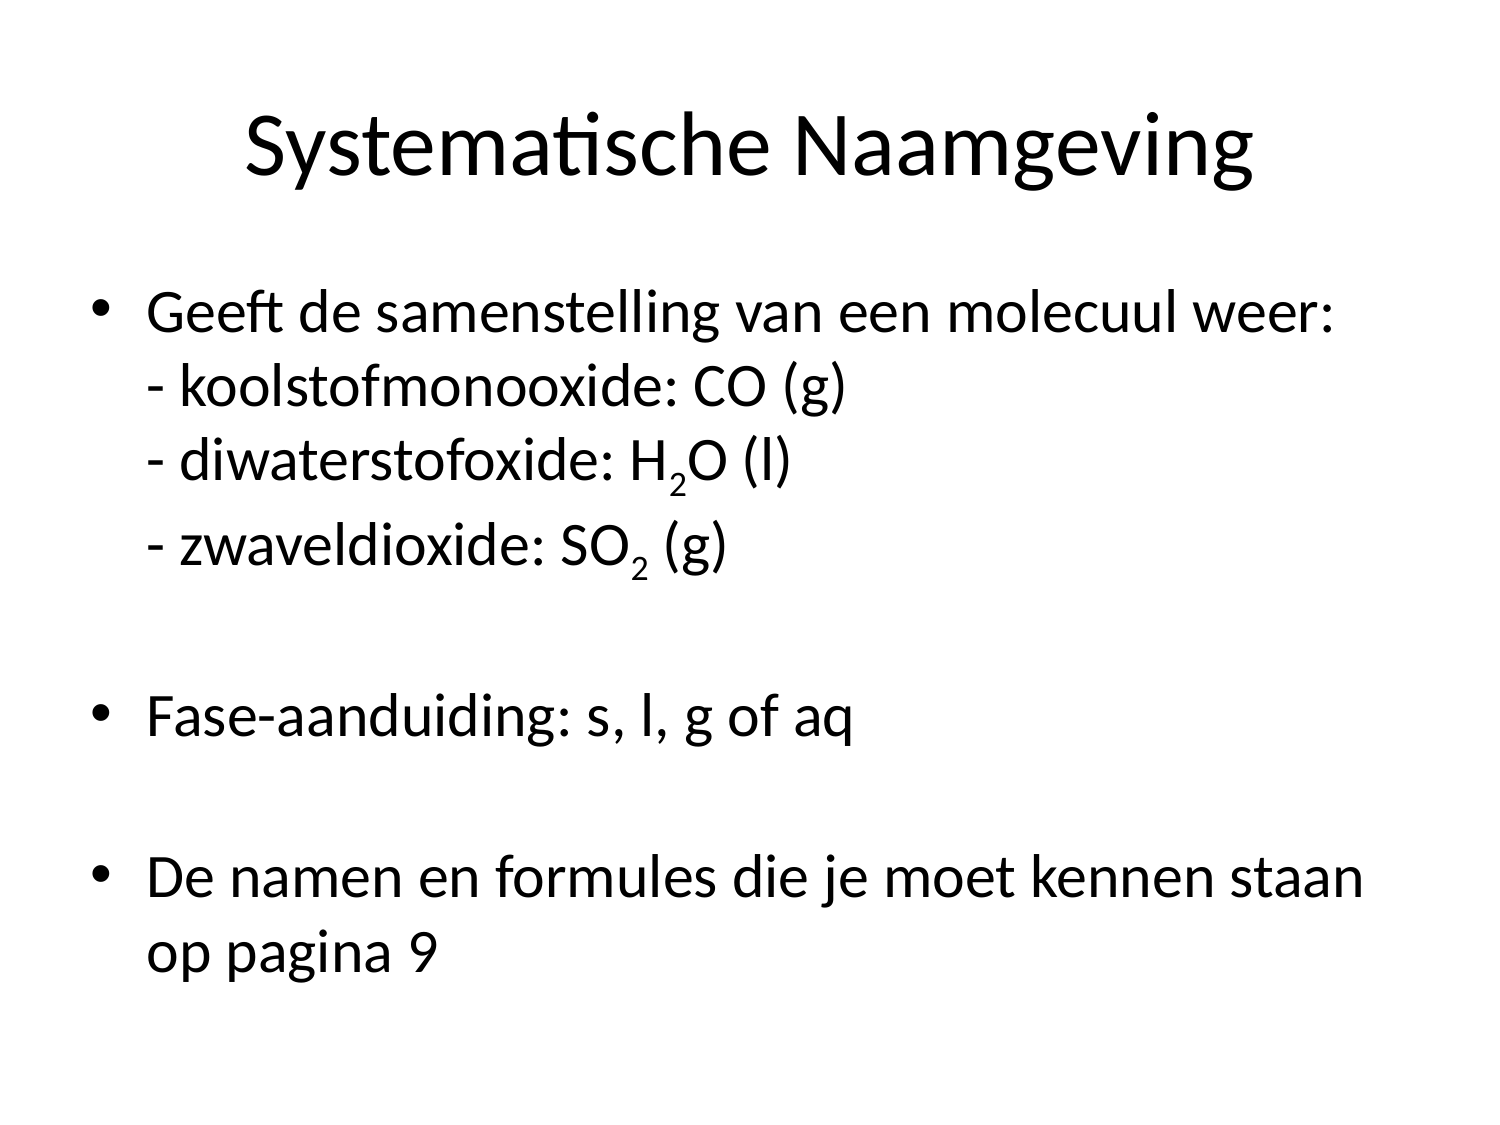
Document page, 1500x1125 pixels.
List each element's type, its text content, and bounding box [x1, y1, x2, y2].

title Systematische Naamgeving [75, 45, 1425, 233]
list Geeft de samenstelling van een molecuul weer: - koolstofmonooxide: CO (g) - diwaterstofoxide: H2O (l) - zwaveldioxide: SO2 (g) Fase-aanduiding: s, l, g of aq De namen en formules die je moet kennen staan op pagina 9 [75, 262, 1425, 1005]
